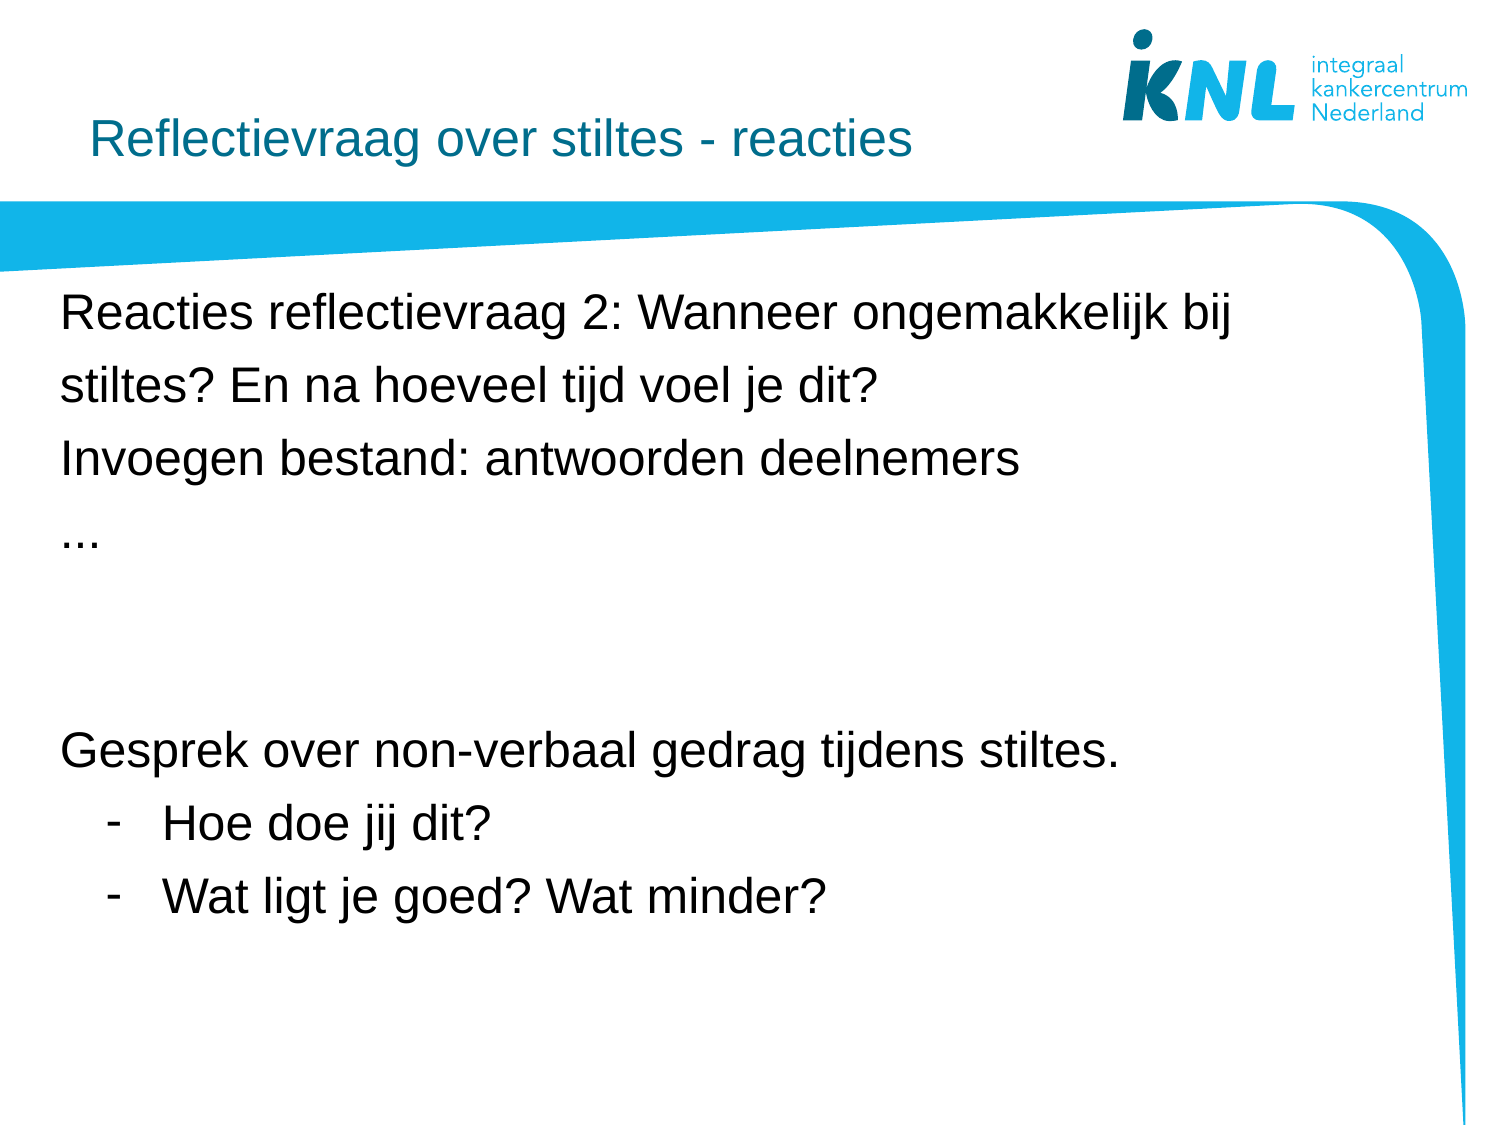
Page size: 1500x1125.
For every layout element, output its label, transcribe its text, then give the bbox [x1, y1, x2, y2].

list Reacties reflectievraag 2: Wanneer ongemakkelijk bij stiltes? En na hoeveel tijd voel je dit? Invoegen bestand: antwoorden deelnemers ... Gesprek over non-verbaal gedrag tijdens stiltes. Hoe doe jij dit? Wat ligt je goed? Wat minder? [47, 266, 1375, 999]
title Reflectievraag over stiltes - reacties [77, 42, 1075, 168]
